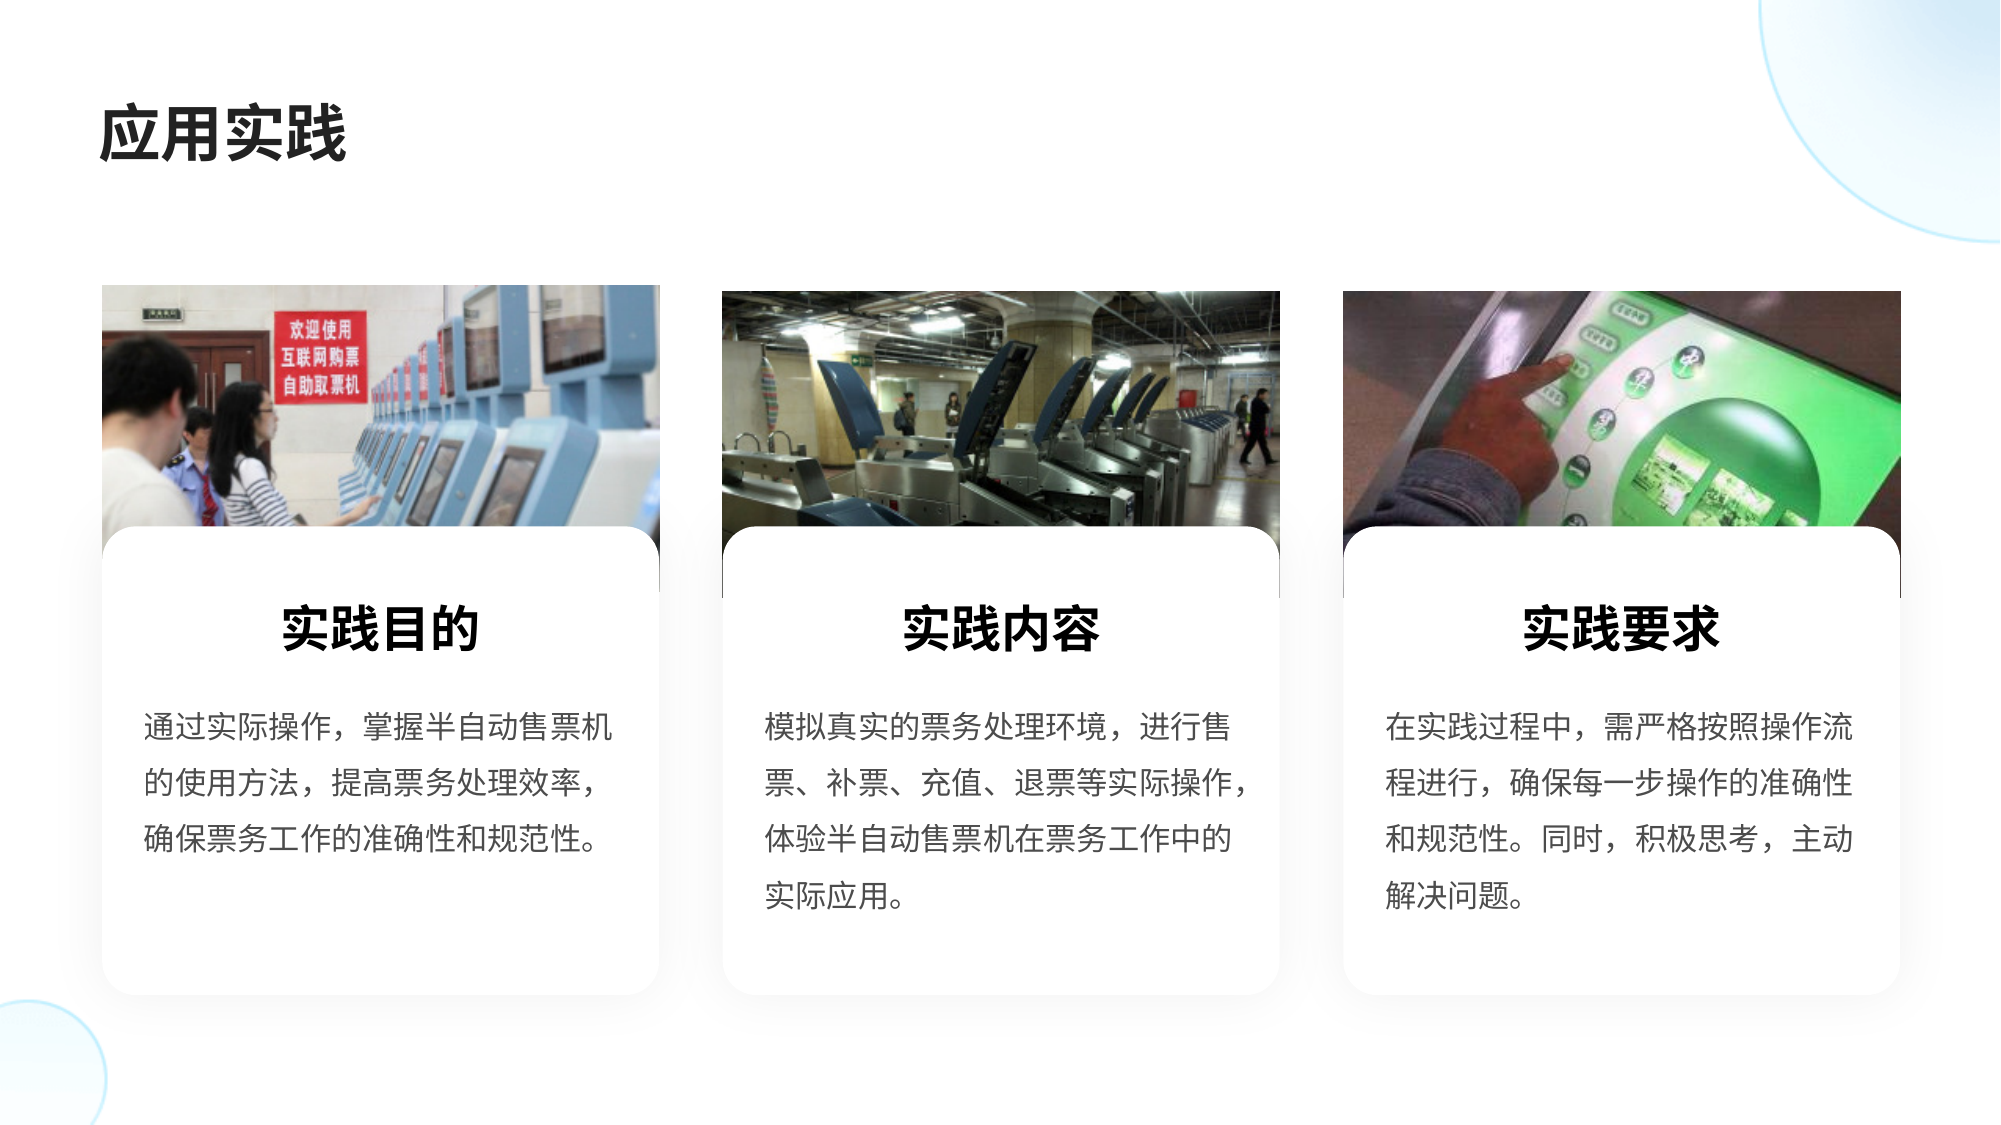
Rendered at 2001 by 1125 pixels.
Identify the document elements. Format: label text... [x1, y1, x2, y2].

text_box 实践要求 [1360, 606, 1883, 659]
text_box [722, 603, 1280, 996]
text_box 实践目的 [119, 600, 642, 659]
text_box [102, 599, 660, 996]
text_box 通过实际操作，掌握半自动售票机的使用方法，提高票务处理效率，确保票务工作的准确性和规范性。 [133, 683, 629, 948]
text_box [1343, 605, 1901, 996]
text_box 实践内容 [740, 605, 1263, 659]
text_box 模拟真实的票务处理环境，进行售票、补票、充值、退票等实际操作，体验半自动售票机在票务工作中的实际应用。 [753, 683, 1249, 948]
text_box 在实践过程中，需严格按照操作流程进行，确保每一步操作的准确性和规范性。同时，积极思考，主动解决问题。 [1374, 683, 1870, 948]
text_box 应用实践 [78, 43, 1922, 189]
picture [0, 0, 2001, 1125]
